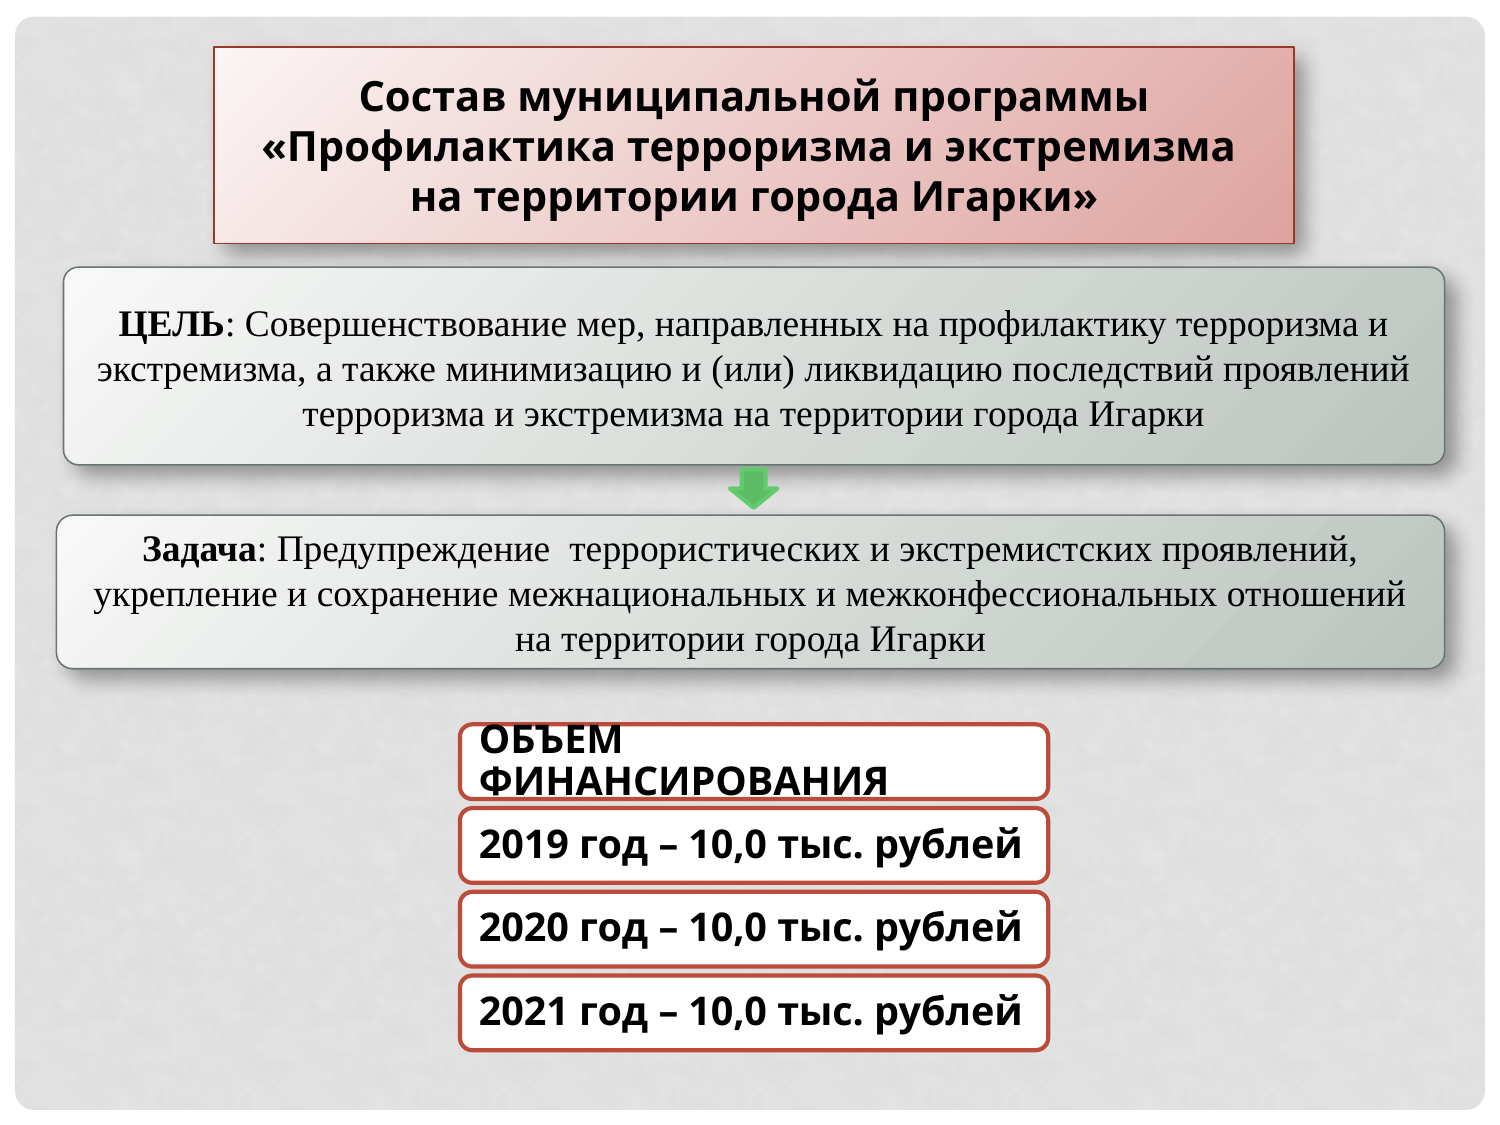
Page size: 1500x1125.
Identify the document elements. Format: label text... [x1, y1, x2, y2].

text_box [728, 467, 780, 510]
text_box Состав муниципальной программы «Профилактика терроризма и экстремизма на территории города Игарки» [213, 46, 1295, 244]
text_box Задача: Предупреждение террористических и экстремистских проявлений, укрепление и сохранение межнациональных и межконфессиональных отношений на территории города Игарки [55, 514, 1446, 670]
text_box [459, 703, 1049, 1071]
text_box ЦЕЛЬ: Совершенствование мер, направленных на профилактику терроризма и экстремизма, а также минимизацию и (или) ликвидацию последствий проявлений терроризма и экстремизма на территории города Игарки [62, 266, 1446, 466]
